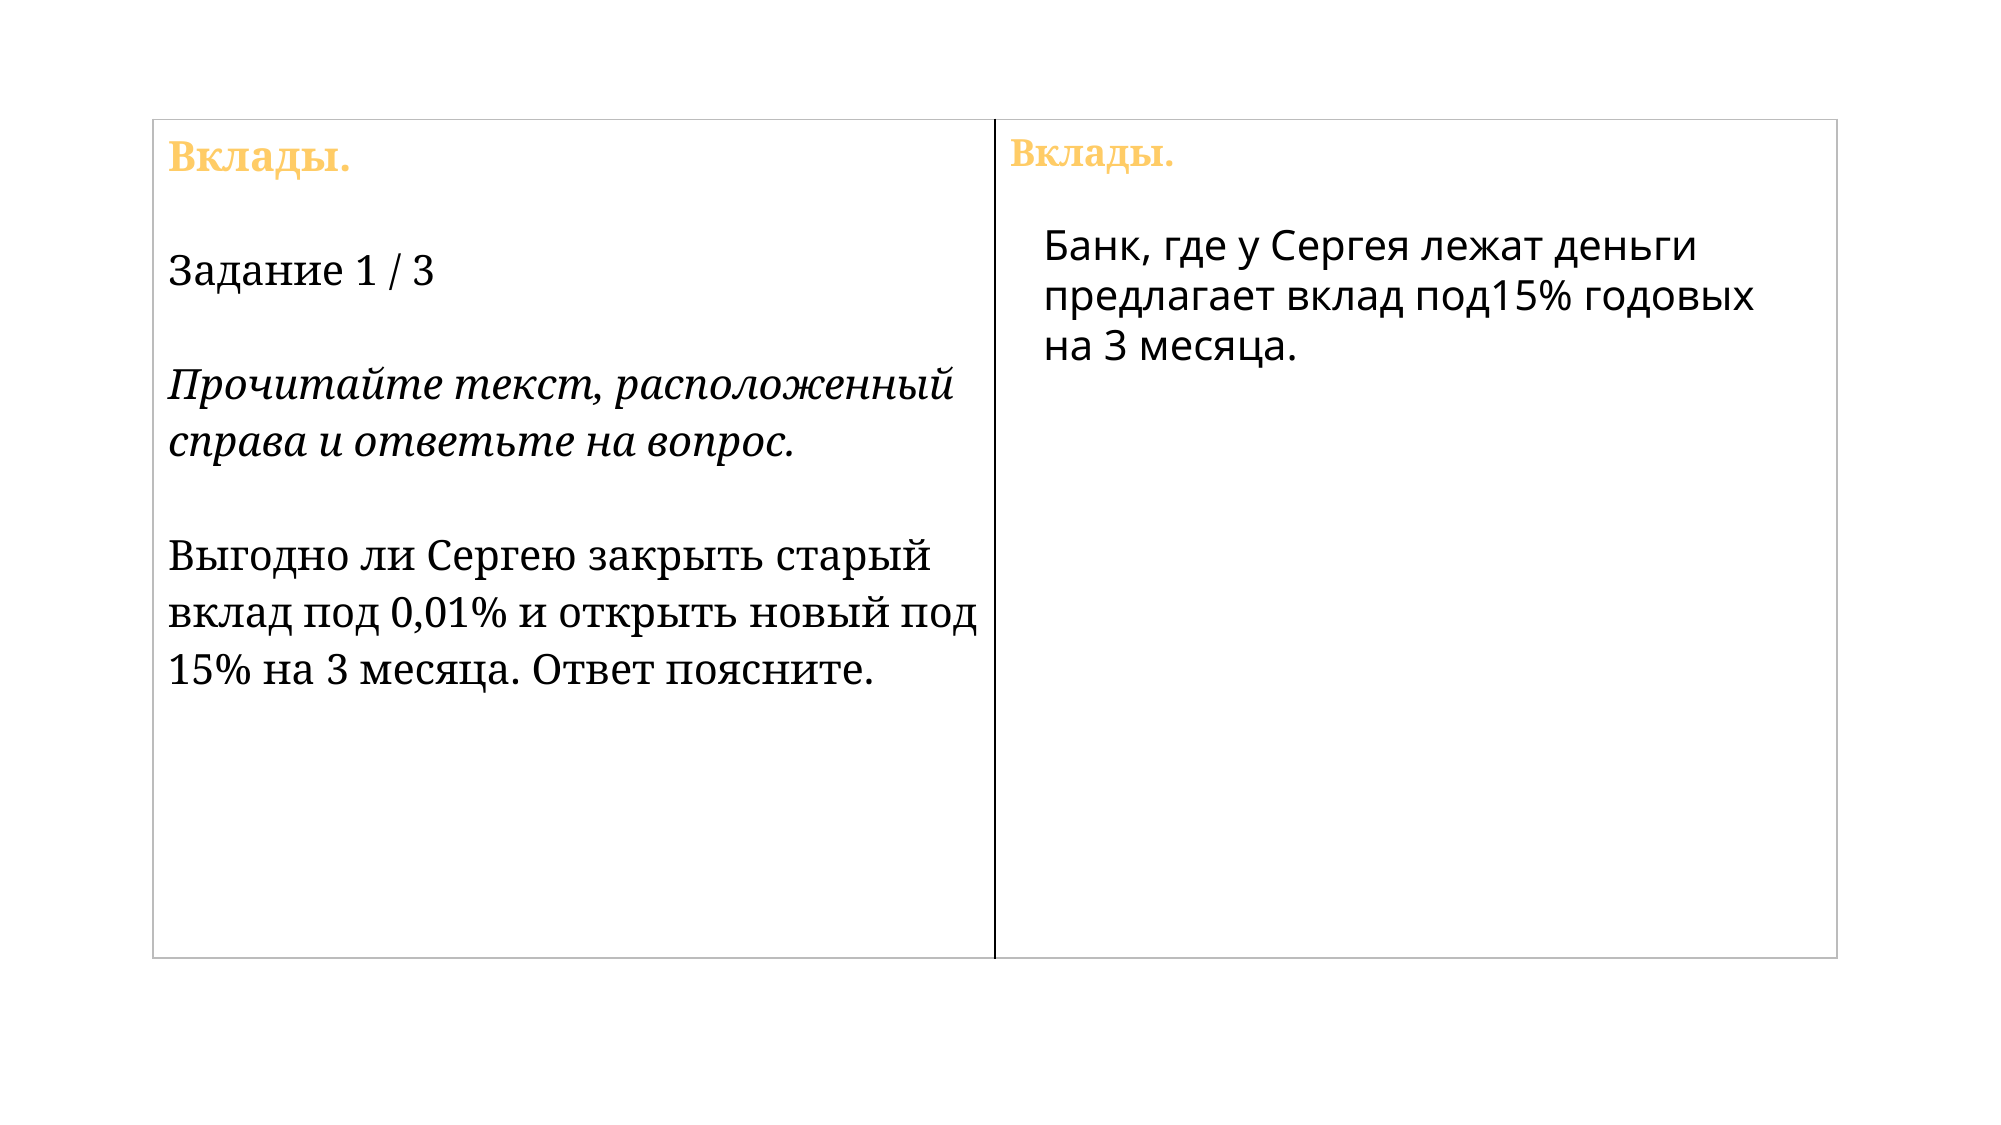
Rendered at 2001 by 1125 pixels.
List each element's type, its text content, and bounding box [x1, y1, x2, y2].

table_header Вклады. [996, 120, 1836, 957]
table_header Вклады. Задание 1 / 3 Прочитайте текст, расположенный справа и ответьте на вопрос. Выгодно ли Сергею закрыть старый вклад под 0,01% и открыть новый под 15% на 3 месяца. Ответ поясните. [154, 120, 994, 957]
text_box Банк, где у Сергея лежат деньги предлагает вклад под15% годовых на 3 месяца. [1028, 211, 1791, 377]
